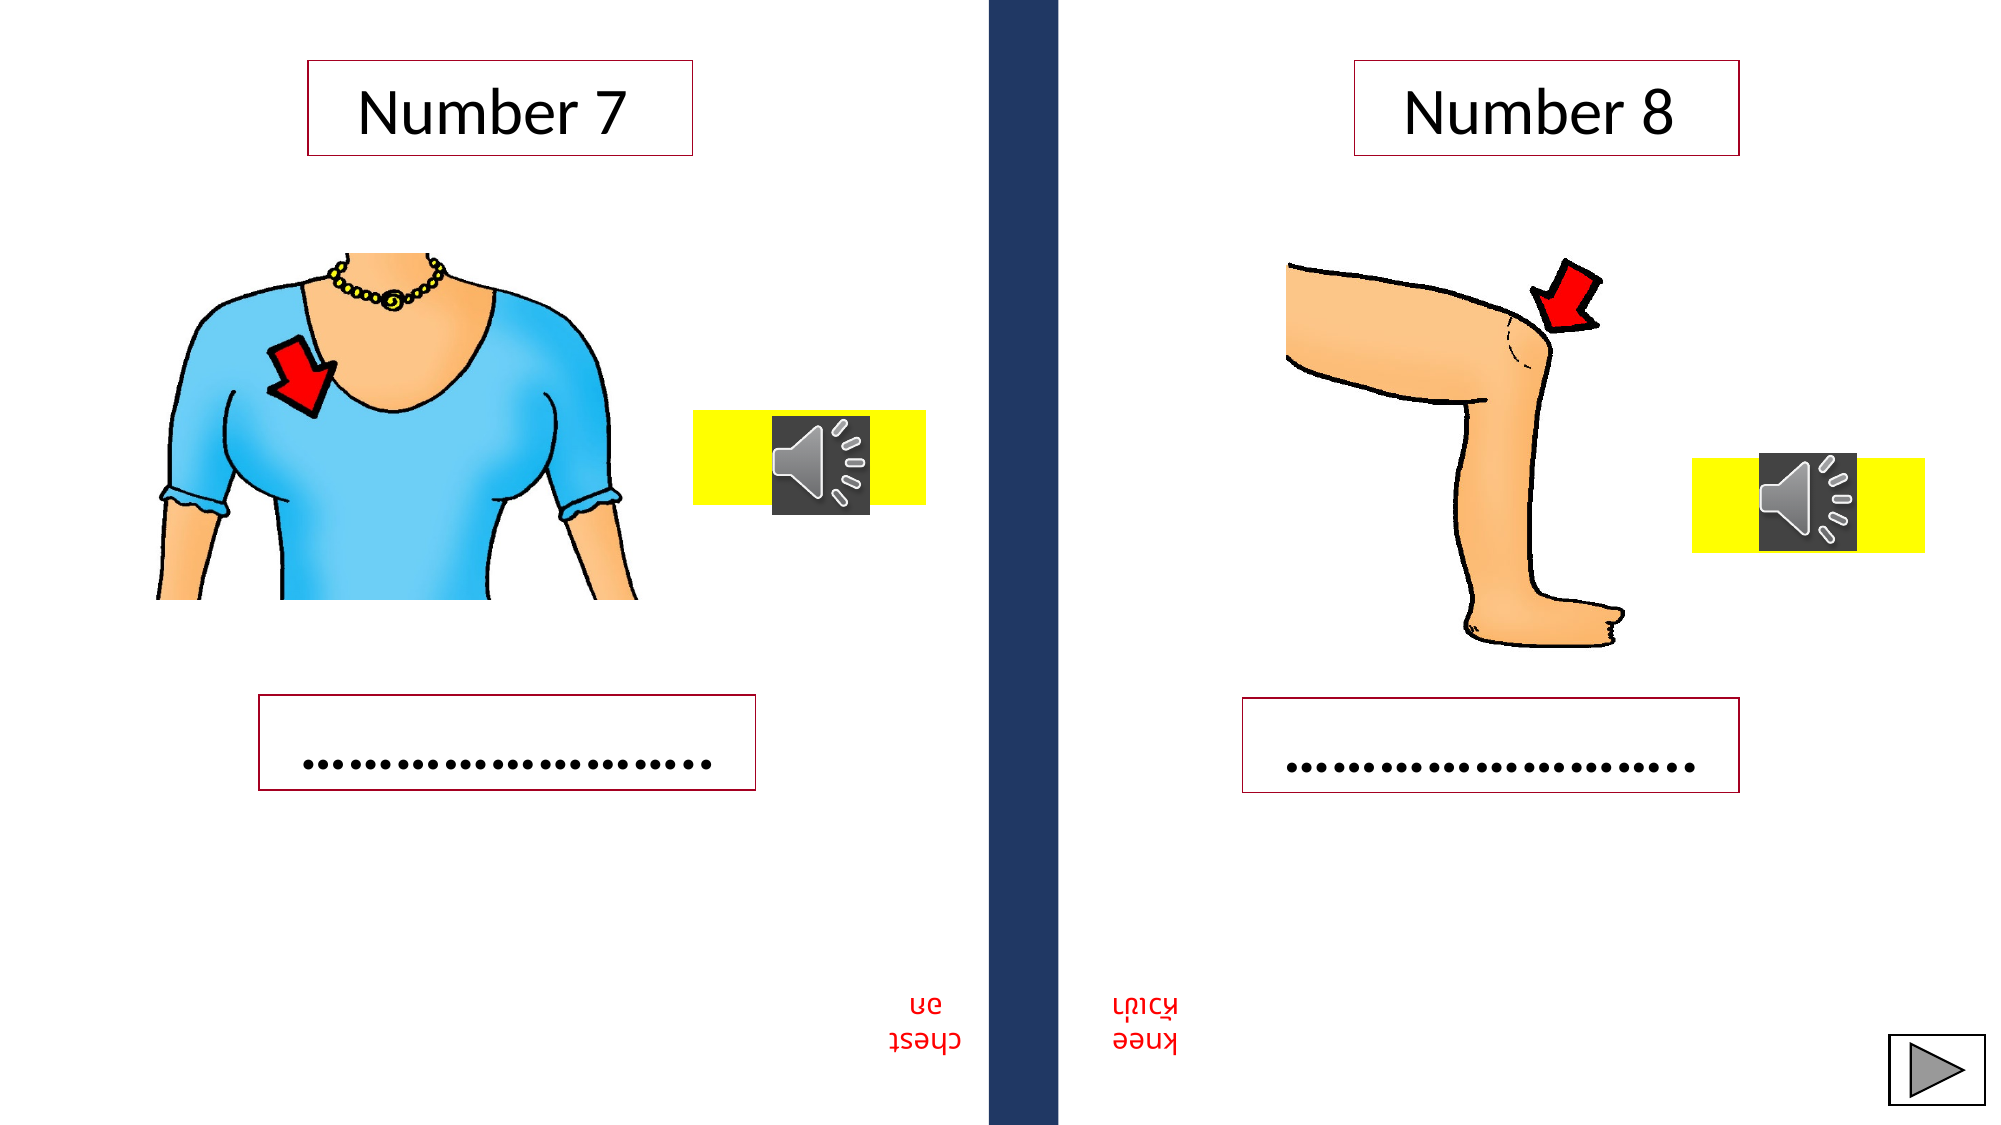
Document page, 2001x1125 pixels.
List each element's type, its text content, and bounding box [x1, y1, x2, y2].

table_header [693, 410, 926, 505]
text_box …………………….. [259, 695, 756, 790]
text_box [988, 0, 1059, 1125]
picture [151, 253, 643, 600]
picture [771, 415, 872, 516]
text_box Number 7 [308, 60, 693, 156]
text_box knee หัวเข่า [1088, 985, 1203, 1071]
picture [1286, 255, 1686, 660]
text_box …………………….. [1242, 697, 1739, 793]
text_box chest อก [869, 985, 983, 1071]
table_header [1692, 458, 1758, 553]
text_box Number 8 [1354, 60, 1739, 156]
picture [1758, 452, 1859, 553]
table_header [1859, 458, 1925, 553]
text_box [1888, 1034, 1986, 1106]
